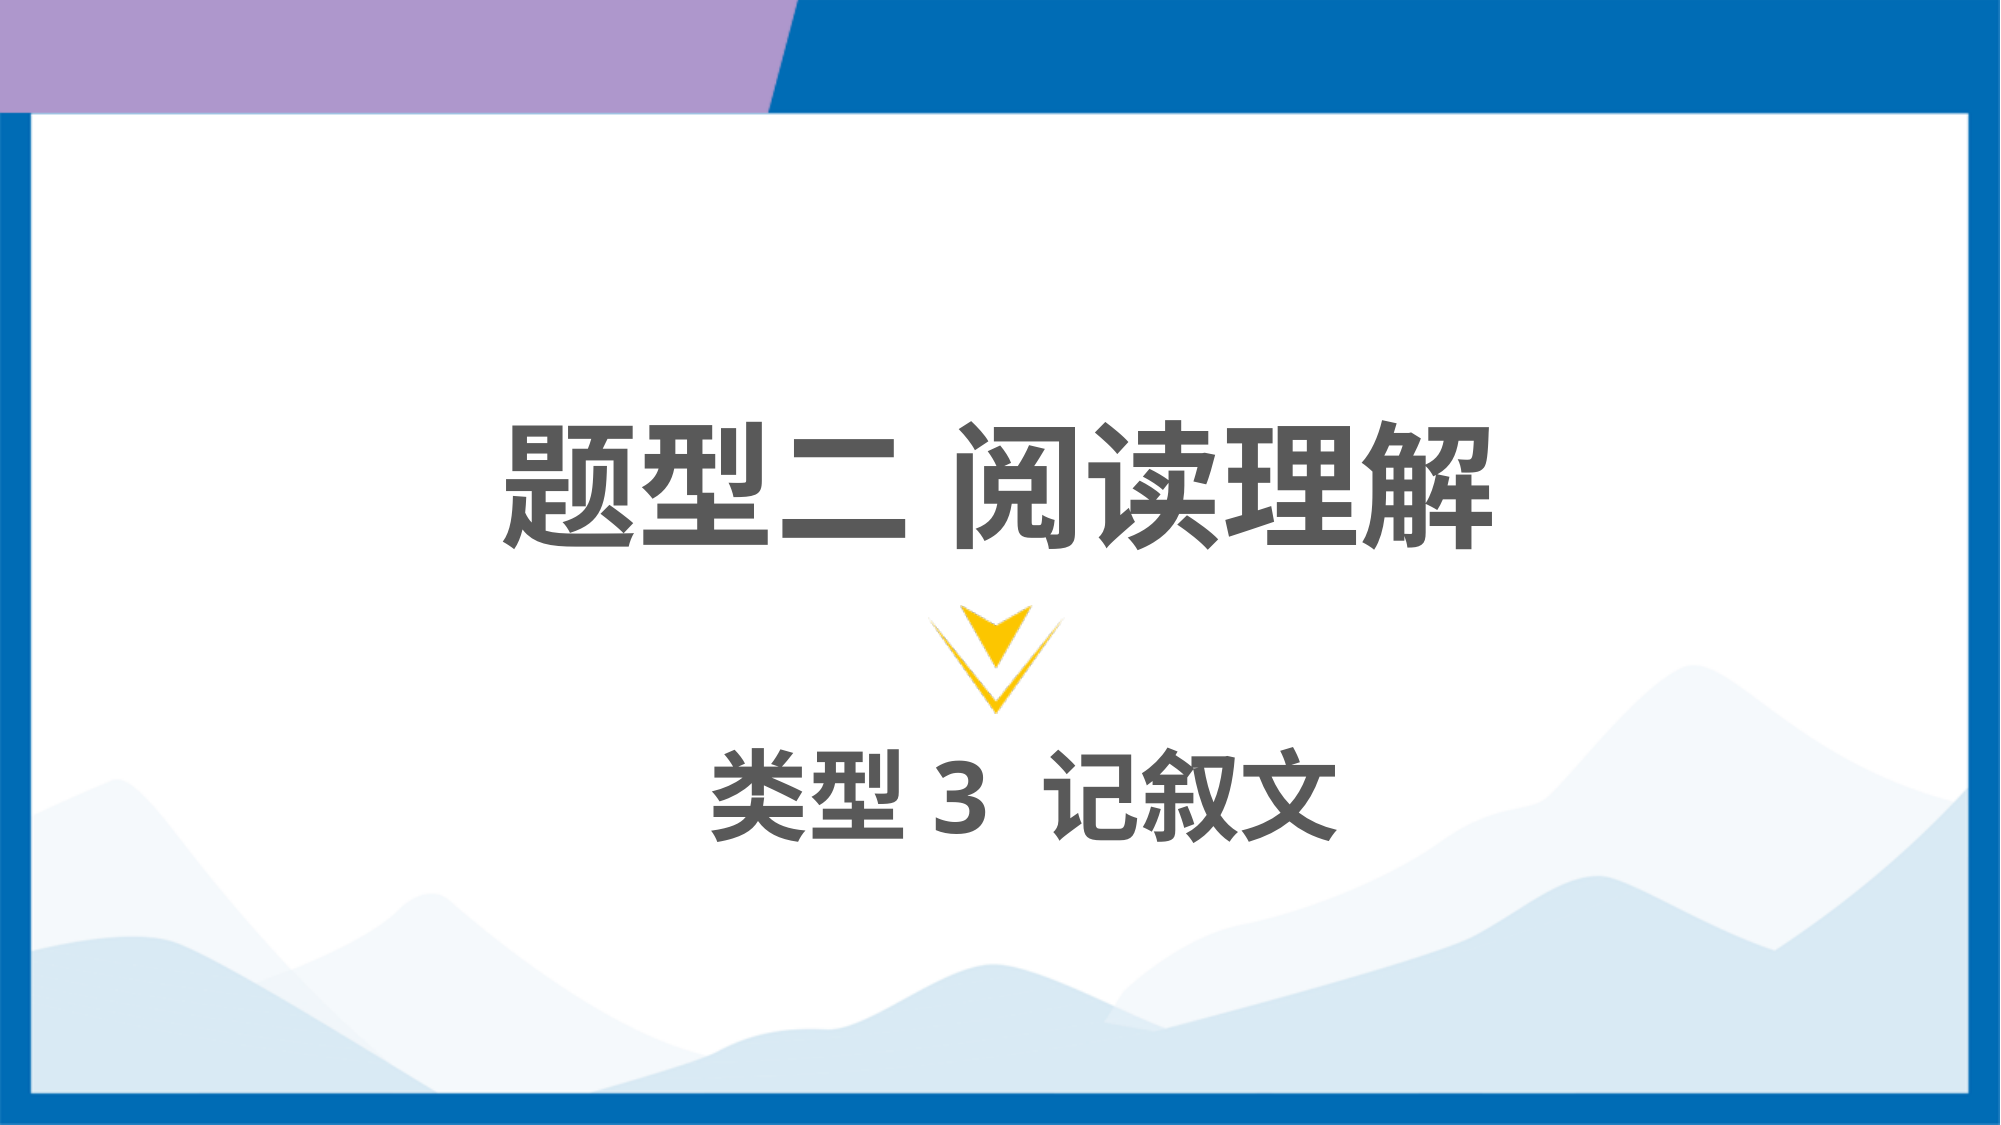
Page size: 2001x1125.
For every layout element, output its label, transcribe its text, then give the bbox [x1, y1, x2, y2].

text_box 题型二 阅读理解 [35, 383, 1962, 566]
picture [0, 0, 2000, 1125]
text_box 类型3 记叙文 [61, 731, 1988, 854]
